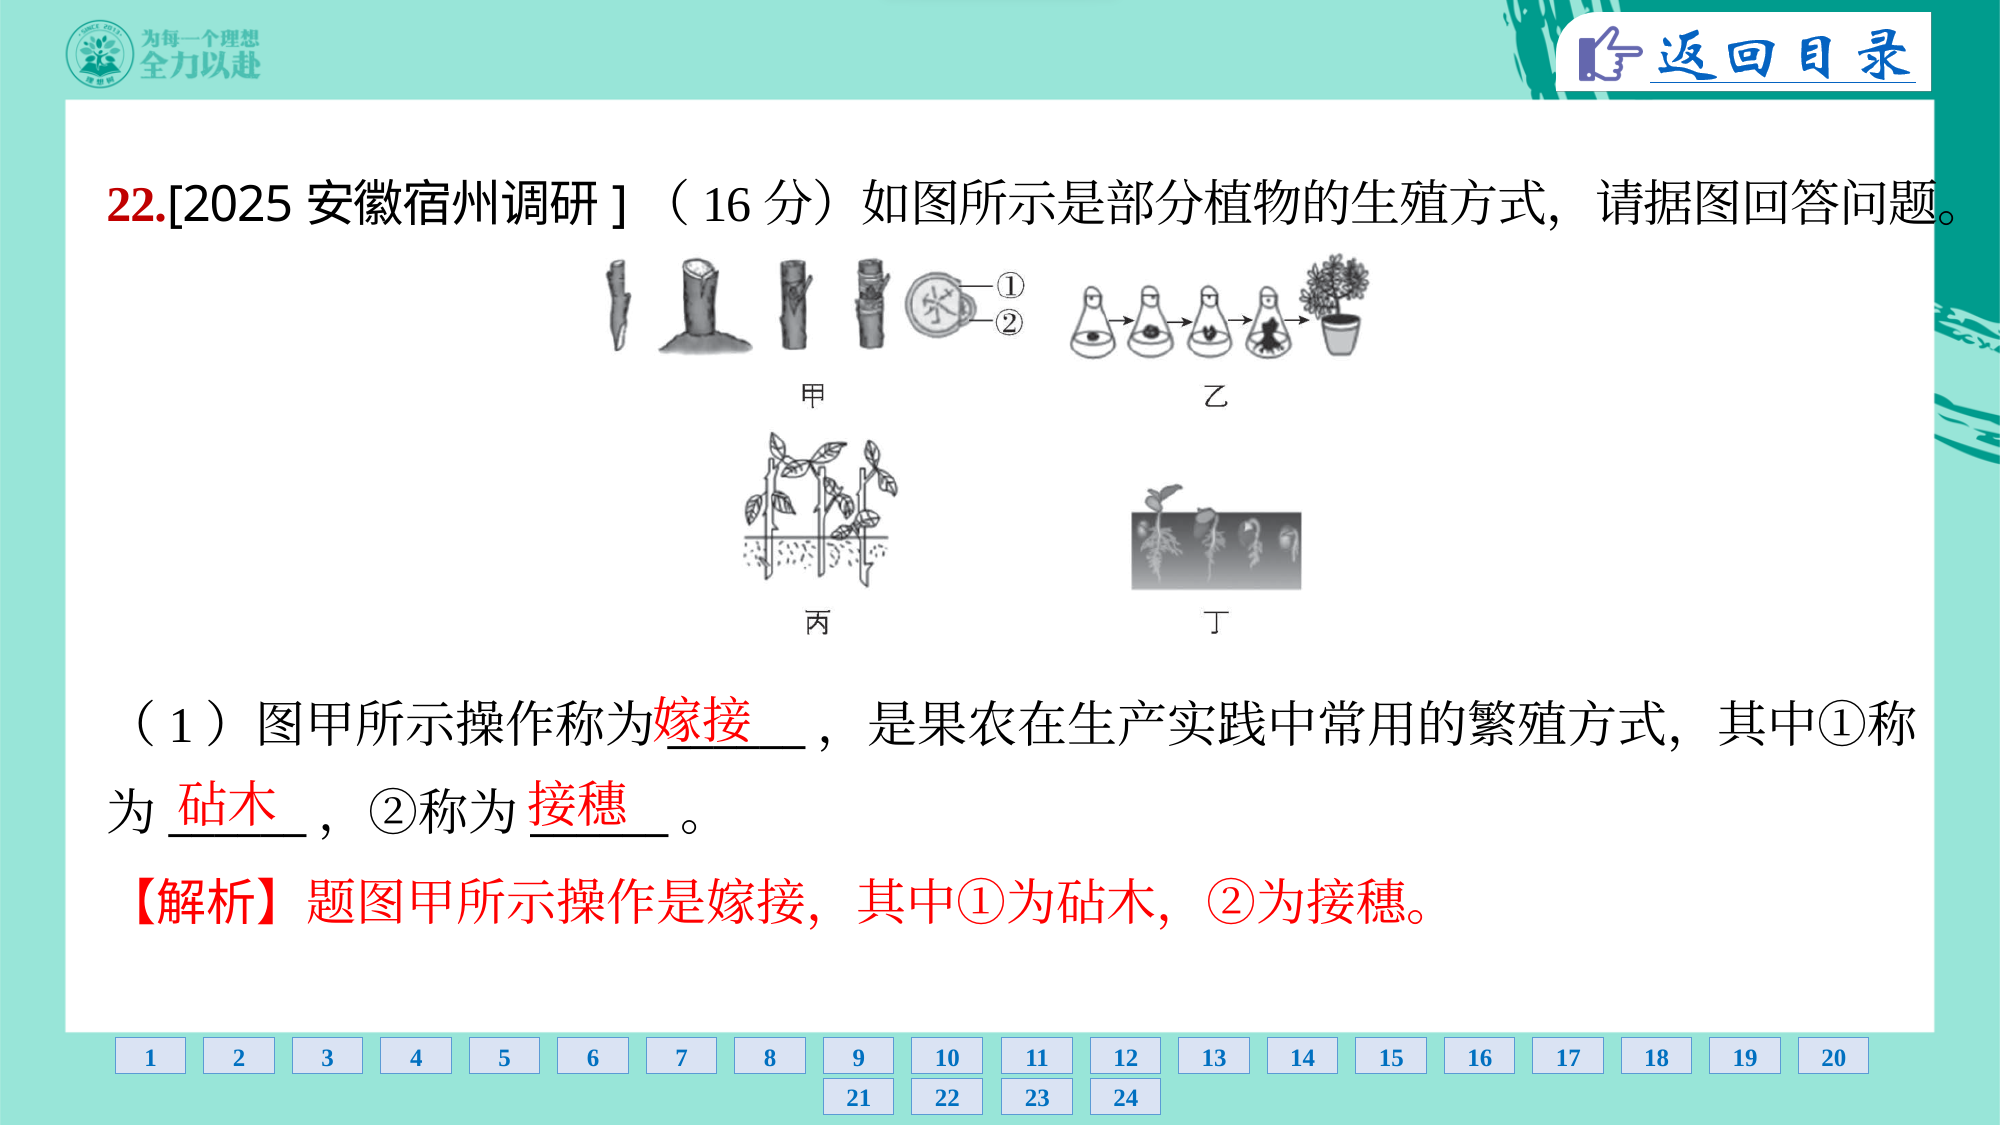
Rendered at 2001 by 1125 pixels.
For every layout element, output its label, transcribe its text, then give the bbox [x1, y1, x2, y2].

picture [0, 0, 2000, 1125]
text_box 接穗 [509, 744, 646, 823]
text_box 砧木 [159, 744, 296, 823]
text_box 【解析】题图甲所示操作是嫁接，其中①为砧木，②为接穗。 [106, 840, 1895, 921]
text_box 22.[2025安徽宿州调研]（16分）如图所示是部分植物的生殖方式，请据图回答问题。 [106, 141, 1895, 222]
text_box 嫁接 [634, 656, 771, 738]
text_box （1）图甲所示操作称为______，是果农在生产实践中常用的繁殖方式，其中①称 为______，②称为______。 [106, 661, 1895, 831]
